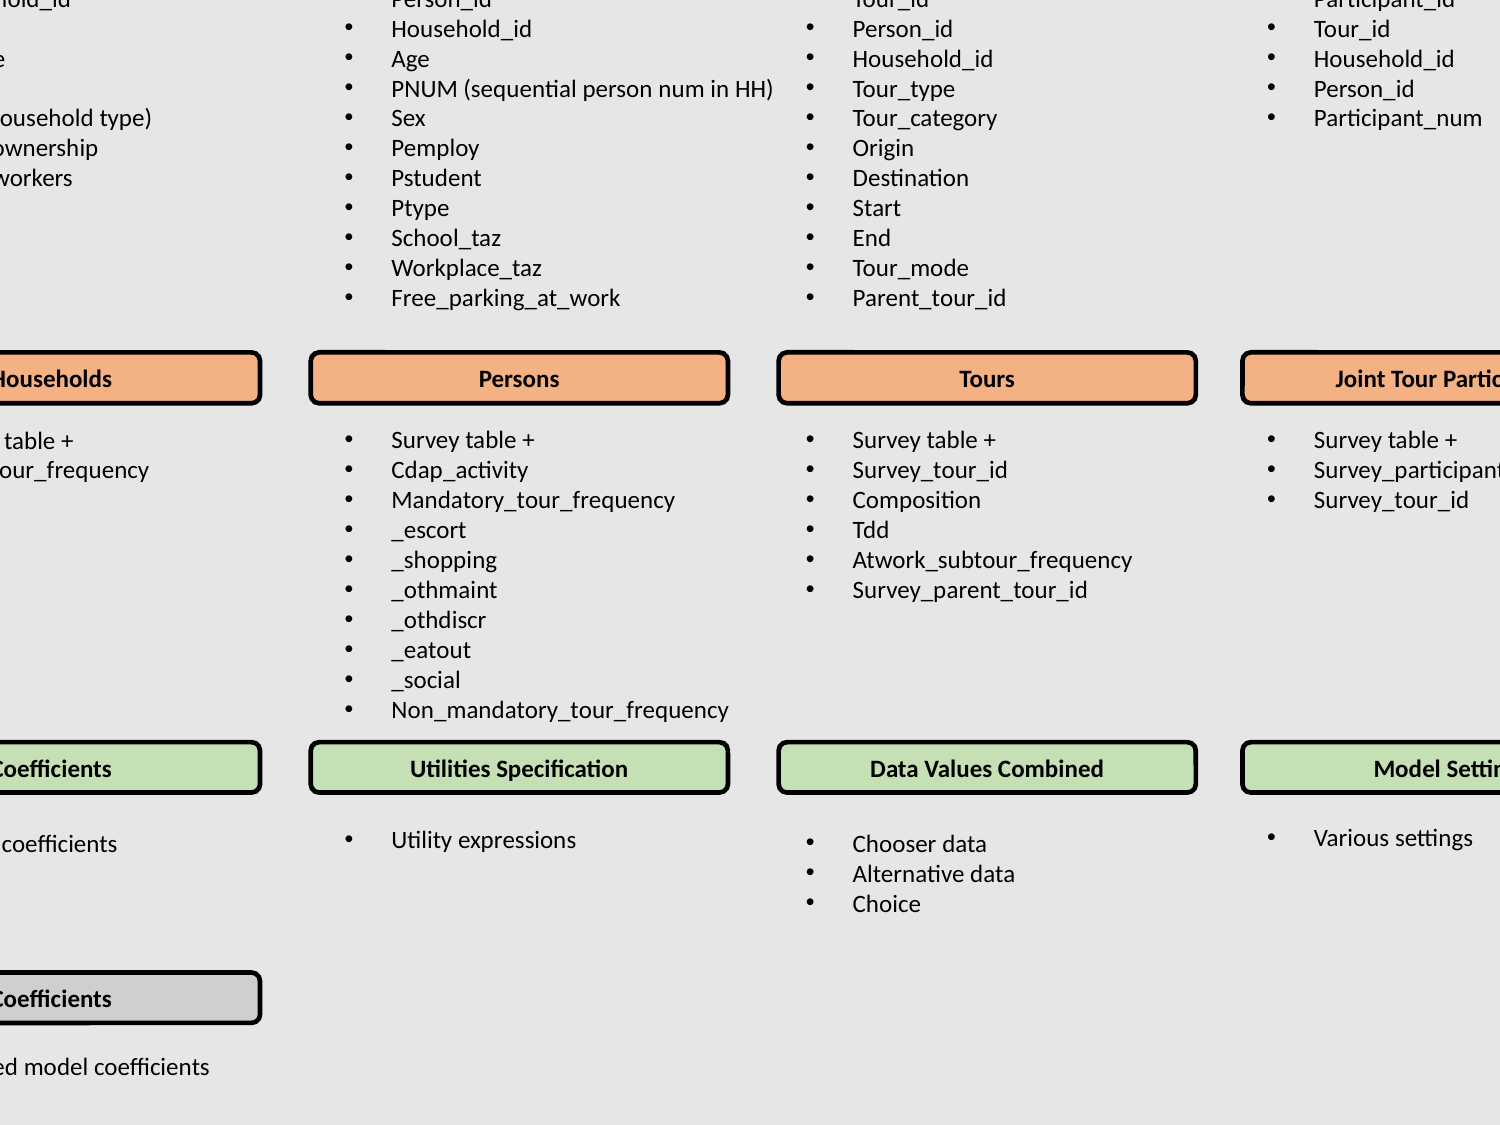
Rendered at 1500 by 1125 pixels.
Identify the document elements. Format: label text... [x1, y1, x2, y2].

text_box Survey table + Survey_participant_id Survey_tour_id [1252, 416, 1500, 552]
text_box Participant_id Tour_id Household_id Person_id Participant_num [1252, 0, 1500, 140]
text_box Utility expressions [329, 816, 625, 861]
text_box Tours [778, 351, 1197, 404]
text_box Updated model coefficients [0, 1043, 264, 1088]
text_box Model Settings [1241, 741, 1500, 794]
text_box Household_id TAZ Income Hhsize HHT (household type) Auto_ownership Num_workers [0, 0, 192, 230]
text_box Households [0, 351, 261, 404]
text_box Model coefficients [0, 820, 164, 865]
text_box Survey table + Cdap_activity Mandatory_tour_frequency _escort _shopping _othmaint _othdiscr _eatout _social Non_mandatory_tour_frequency [329, 416, 827, 731]
text_box Person_id Household_id Age PNUM (sequential person num in HH) Sex Pemploy Pstudent Ptype School_taz Workplace_taz Free_parking_at_work [329, 0, 791, 319]
text_box Various settings [1252, 814, 1500, 859]
text_box Tour_id Person_id Household_id Tour_type Tour_category Origin Destination Start End Tour_mode Parent_tour_id [791, 0, 1069, 319]
text_box Persons [310, 351, 729, 404]
text_box Survey table + Survey_tour_id Composition Tdd Atwork_subtour_frequency Survey_parent_tour_id [791, 416, 1173, 612]
text_box Coefficients [0, 971, 261, 1024]
text_box Joint Tour Participants [1241, 351, 1500, 404]
text_box Data Values Combined [778, 741, 1197, 794]
text_box Coefficients [0, 741, 261, 794]
text_box Utilities Specification [310, 741, 729, 794]
text_box Chooser data Alternative data Choice [791, 819, 1086, 925]
text_box Survey table + Joint_tour_frequency [0, 416, 192, 522]
text_box [0, 0, 1500, 1125]
